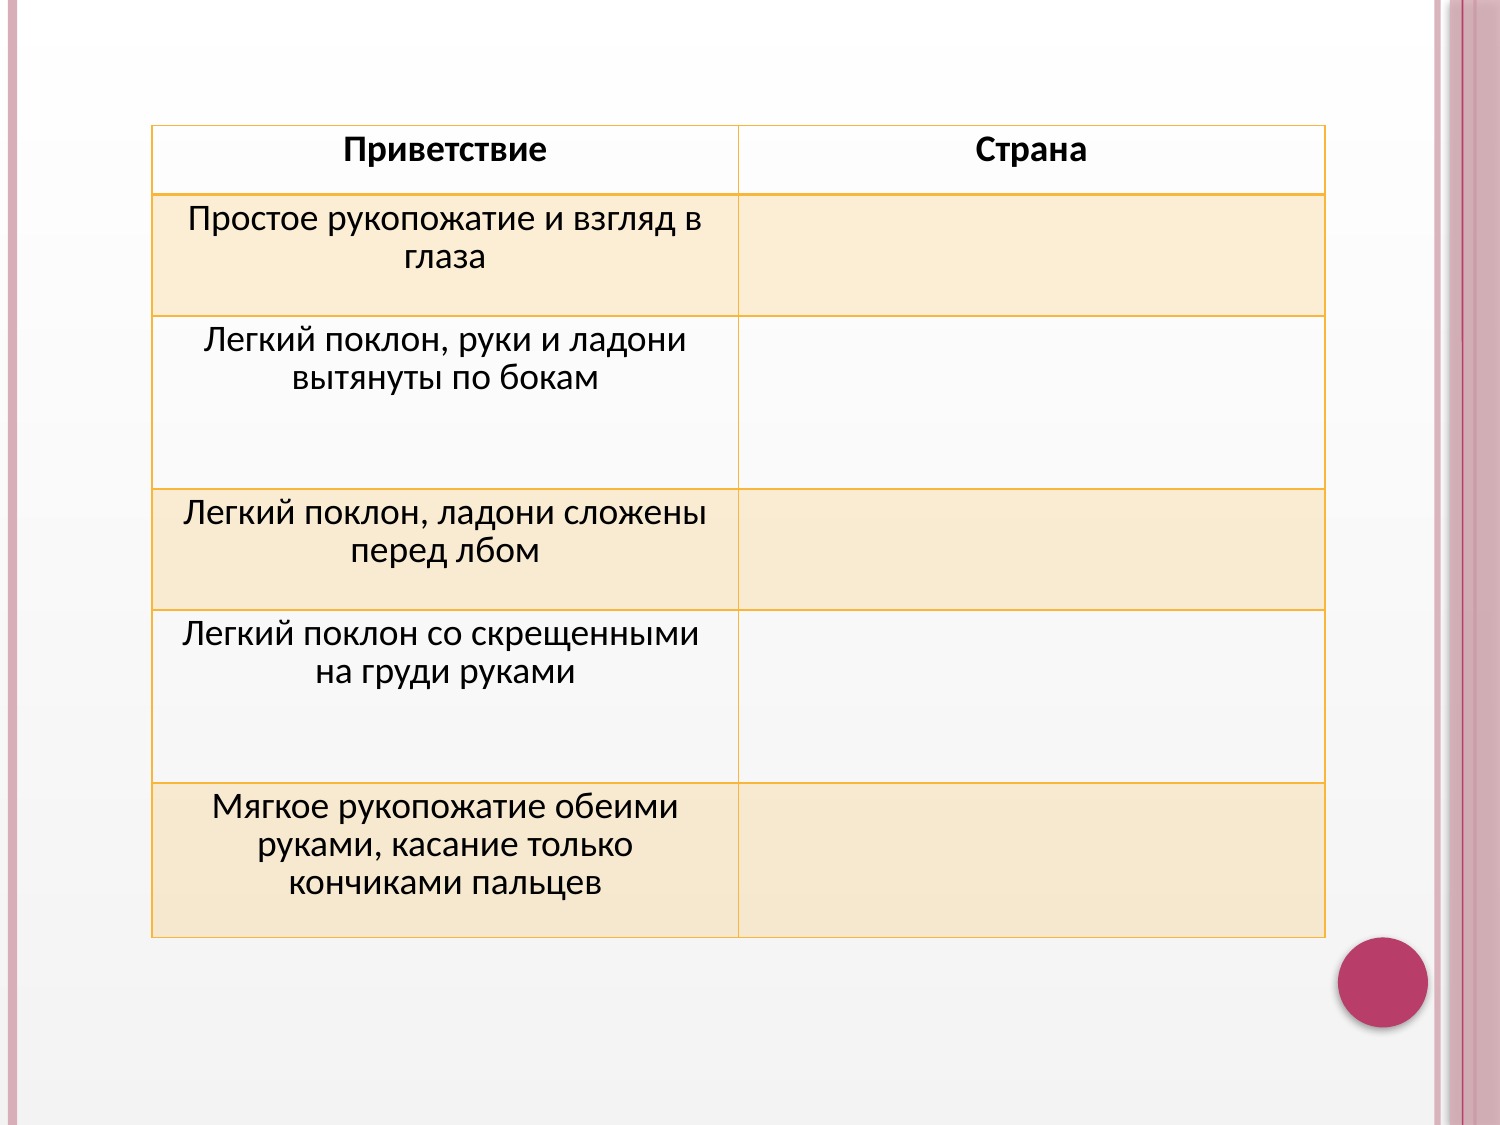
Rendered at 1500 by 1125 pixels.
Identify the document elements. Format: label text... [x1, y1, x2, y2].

table_cell [739, 784, 1324, 937]
table_cell [739, 317, 1324, 488]
table_cell [739, 196, 1324, 315]
table_cell Простое рукопожатие и взгляд в глаза [153, 196, 738, 315]
table_cell Легкий поклон, руки и ладони вытянуты по бокам [153, 317, 738, 488]
table_cell [739, 490, 1324, 609]
table_cell Мягкое рукопожатие обеими руками, касание только кончиками пальцев [153, 784, 738, 937]
table_cell [739, 611, 1324, 782]
table_cell Легкий поклон, ладони сложены перед лбом [153, 490, 738, 609]
table_header Приветствие [153, 126, 738, 193]
table_cell Легкий поклон со скрещенными на груди руками [153, 611, 738, 782]
table_header Страна [739, 126, 1324, 193]
